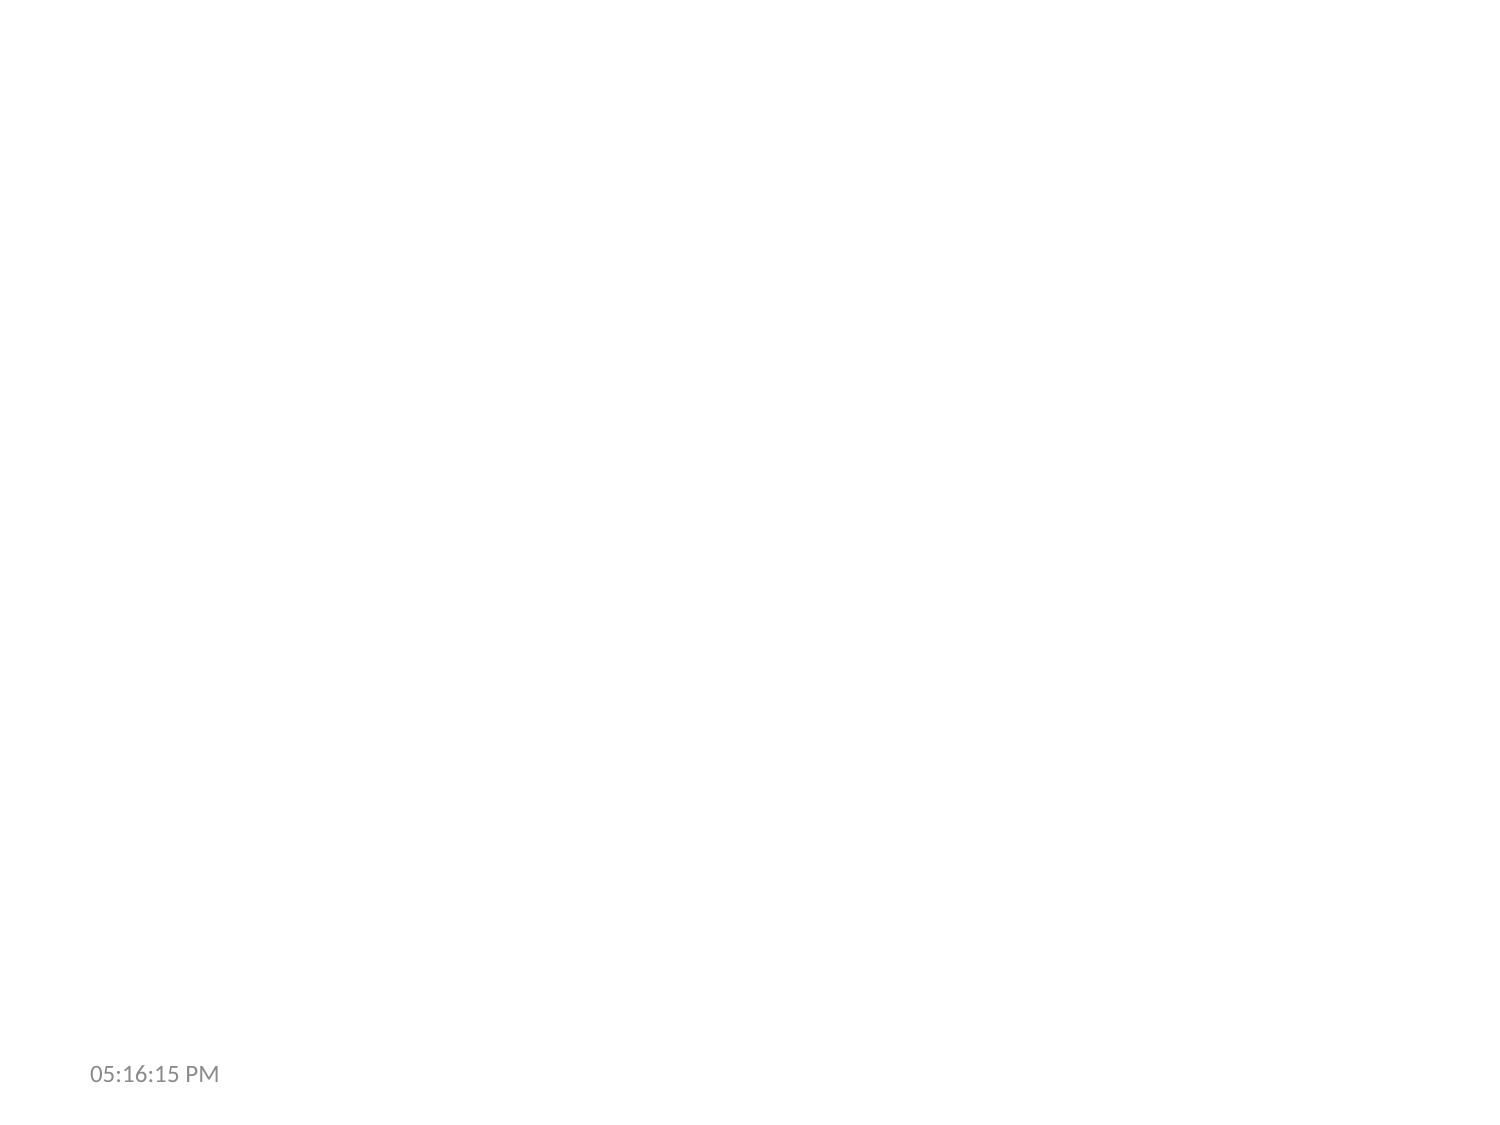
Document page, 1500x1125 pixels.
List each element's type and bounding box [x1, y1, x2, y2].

slide_number [75, 1042, 425, 1103]
